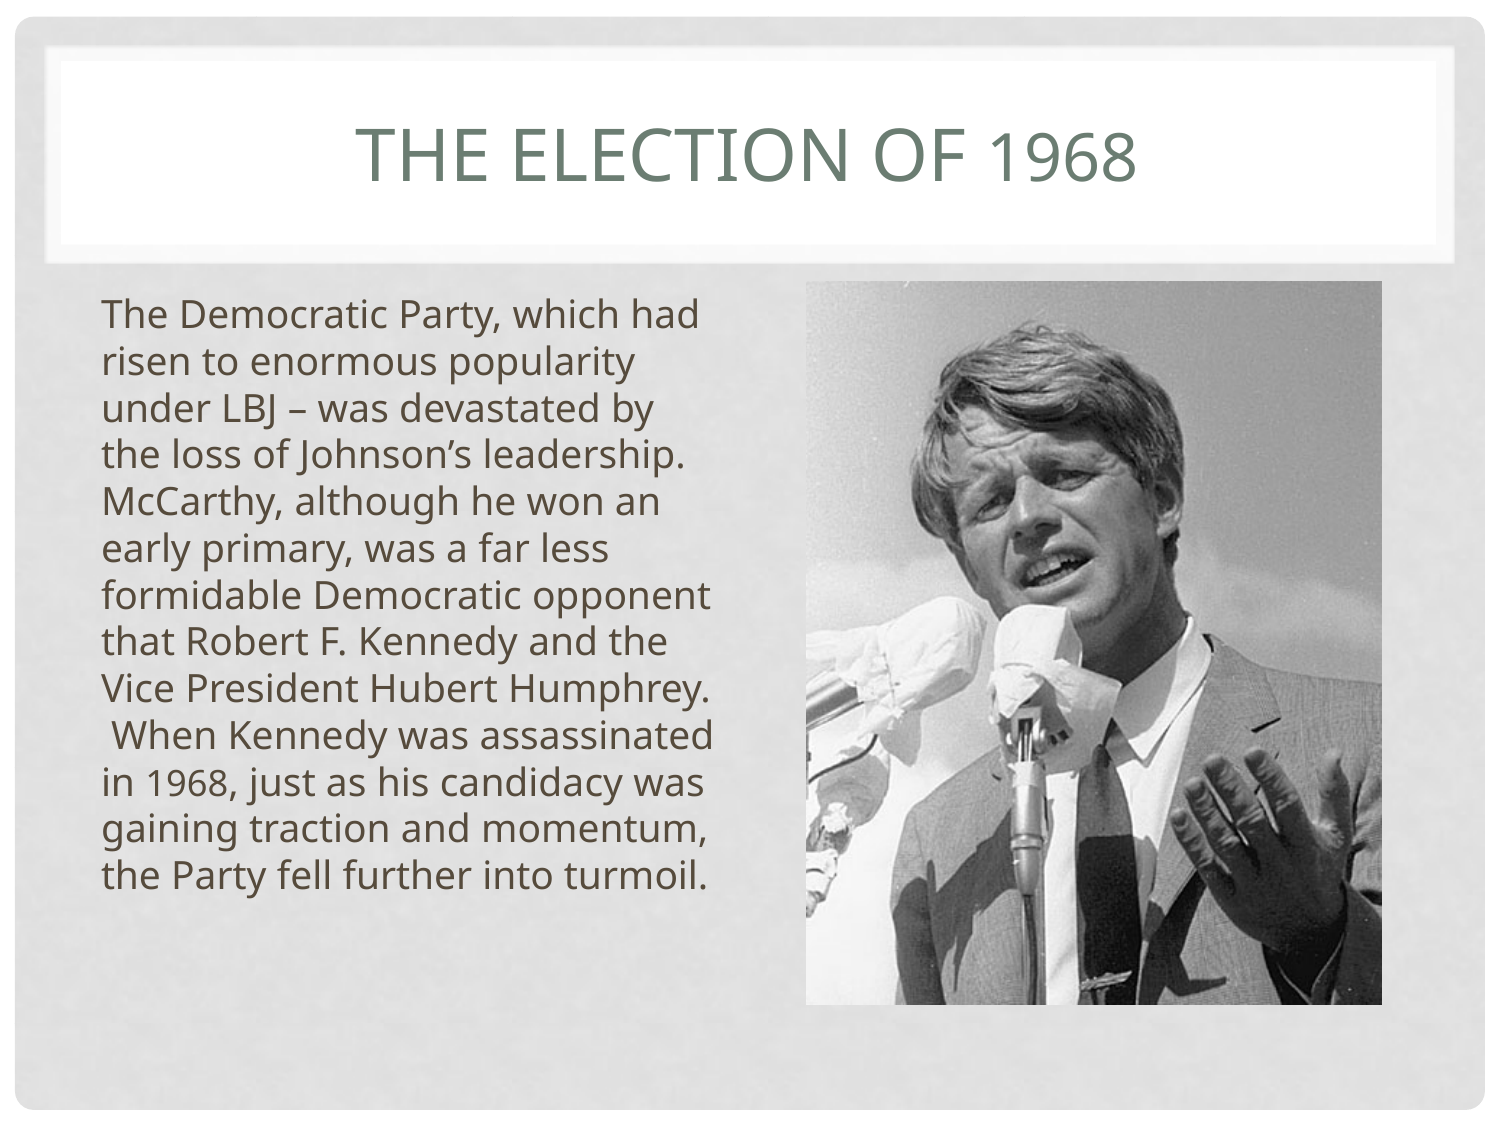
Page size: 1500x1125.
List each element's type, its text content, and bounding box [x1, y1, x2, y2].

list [805, 281, 1382, 1006]
list The Democratic Party, which had risen to enormous popularity under LBJ – was devastated by the loss of Johnson’s leadership. McCarthy, although he won an early primary, was a far less formidable Democratic opponent that Robert F. Kennedy and the Vice President Hubert Humphrey. When Kennedy was assassinated in 1968, just as his candidacy was gaining traction and momentum, the Party fell further into turmoil. [69, 281, 733, 1005]
title The Election of 1968 [69, 66, 1425, 238]
